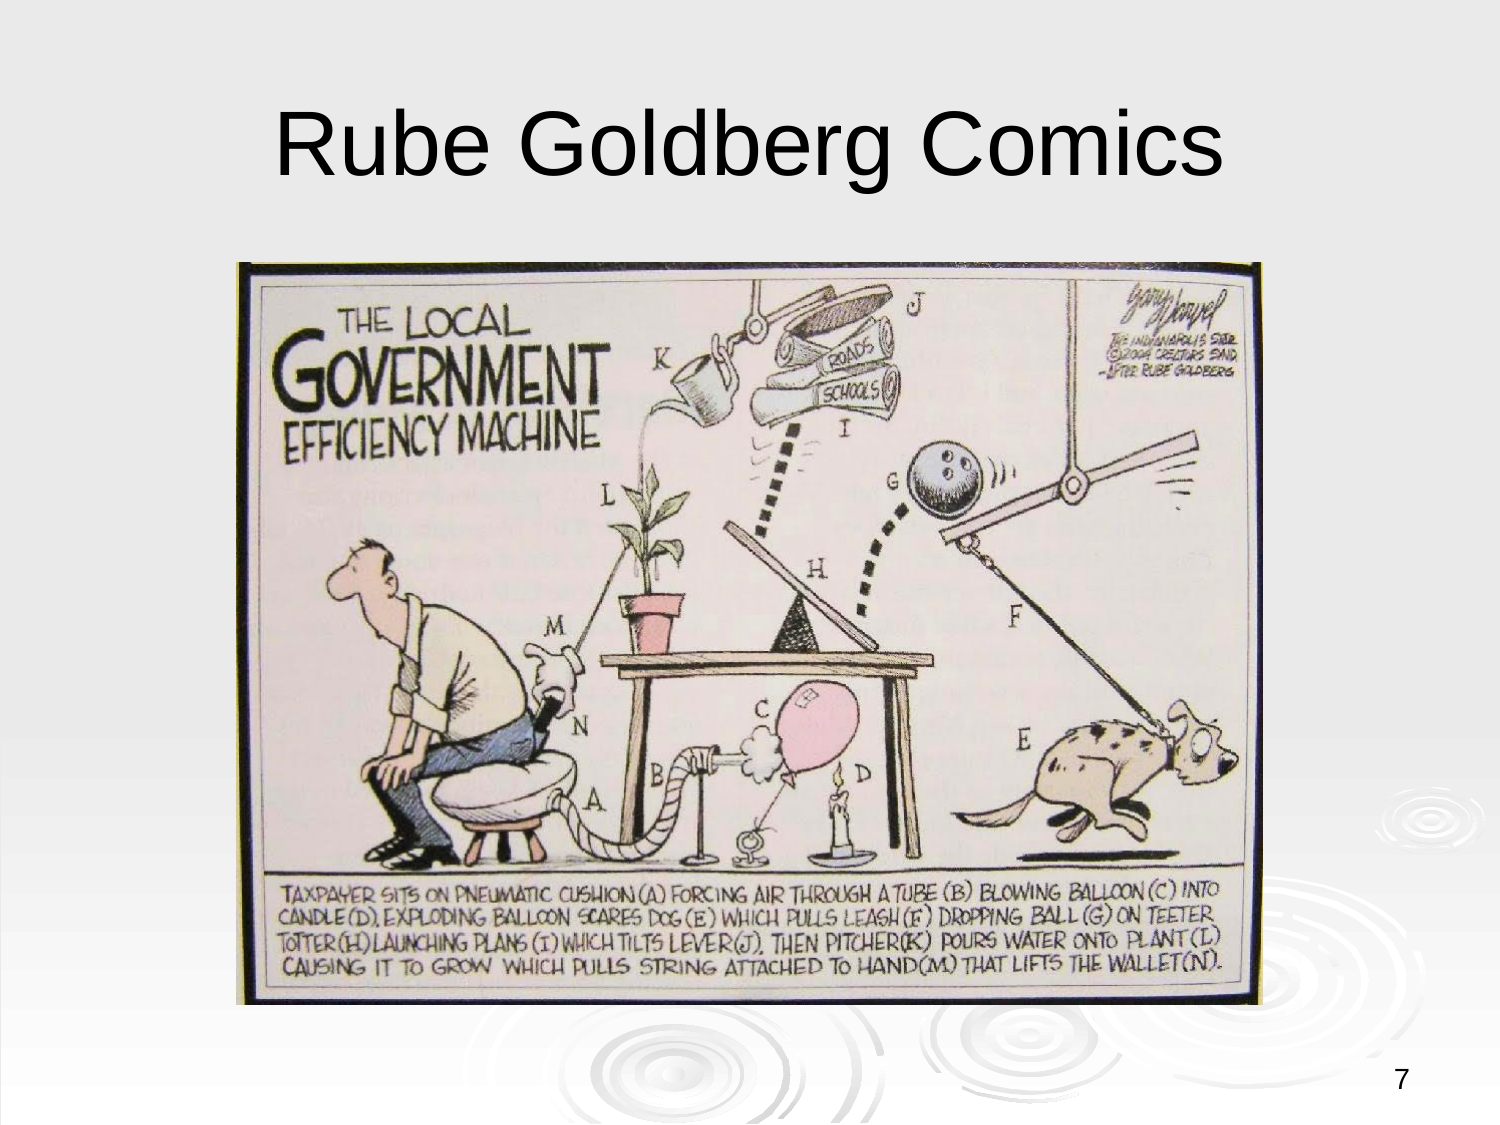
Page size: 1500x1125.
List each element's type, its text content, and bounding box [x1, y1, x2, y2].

title Rube Goldberg Comics [75, 45, 1425, 233]
slide_number 7 [1074, 1024, 1425, 1103]
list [236, 262, 1264, 1006]
